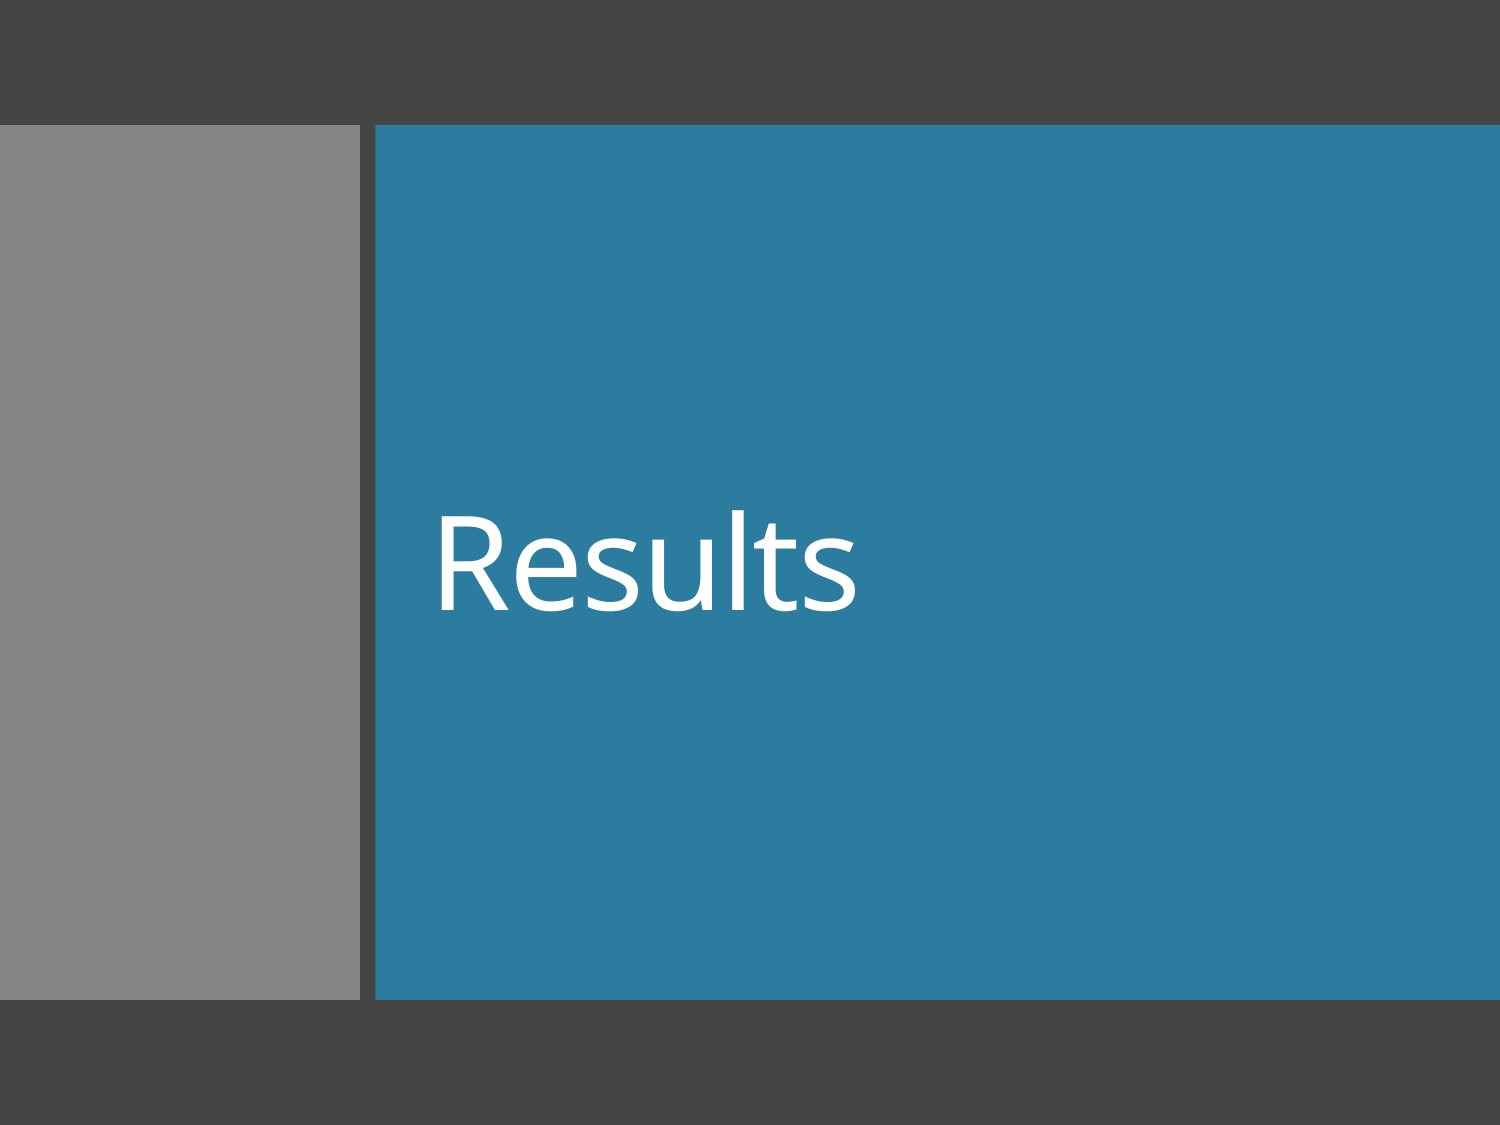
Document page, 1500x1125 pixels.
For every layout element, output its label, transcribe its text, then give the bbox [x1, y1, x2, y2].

text_box [374, 124, 1500, 1001]
title Results [414, 177, 1422, 959]
text_box [0, 0, 1500, 1125]
text_box [0, 124, 361, 1001]
